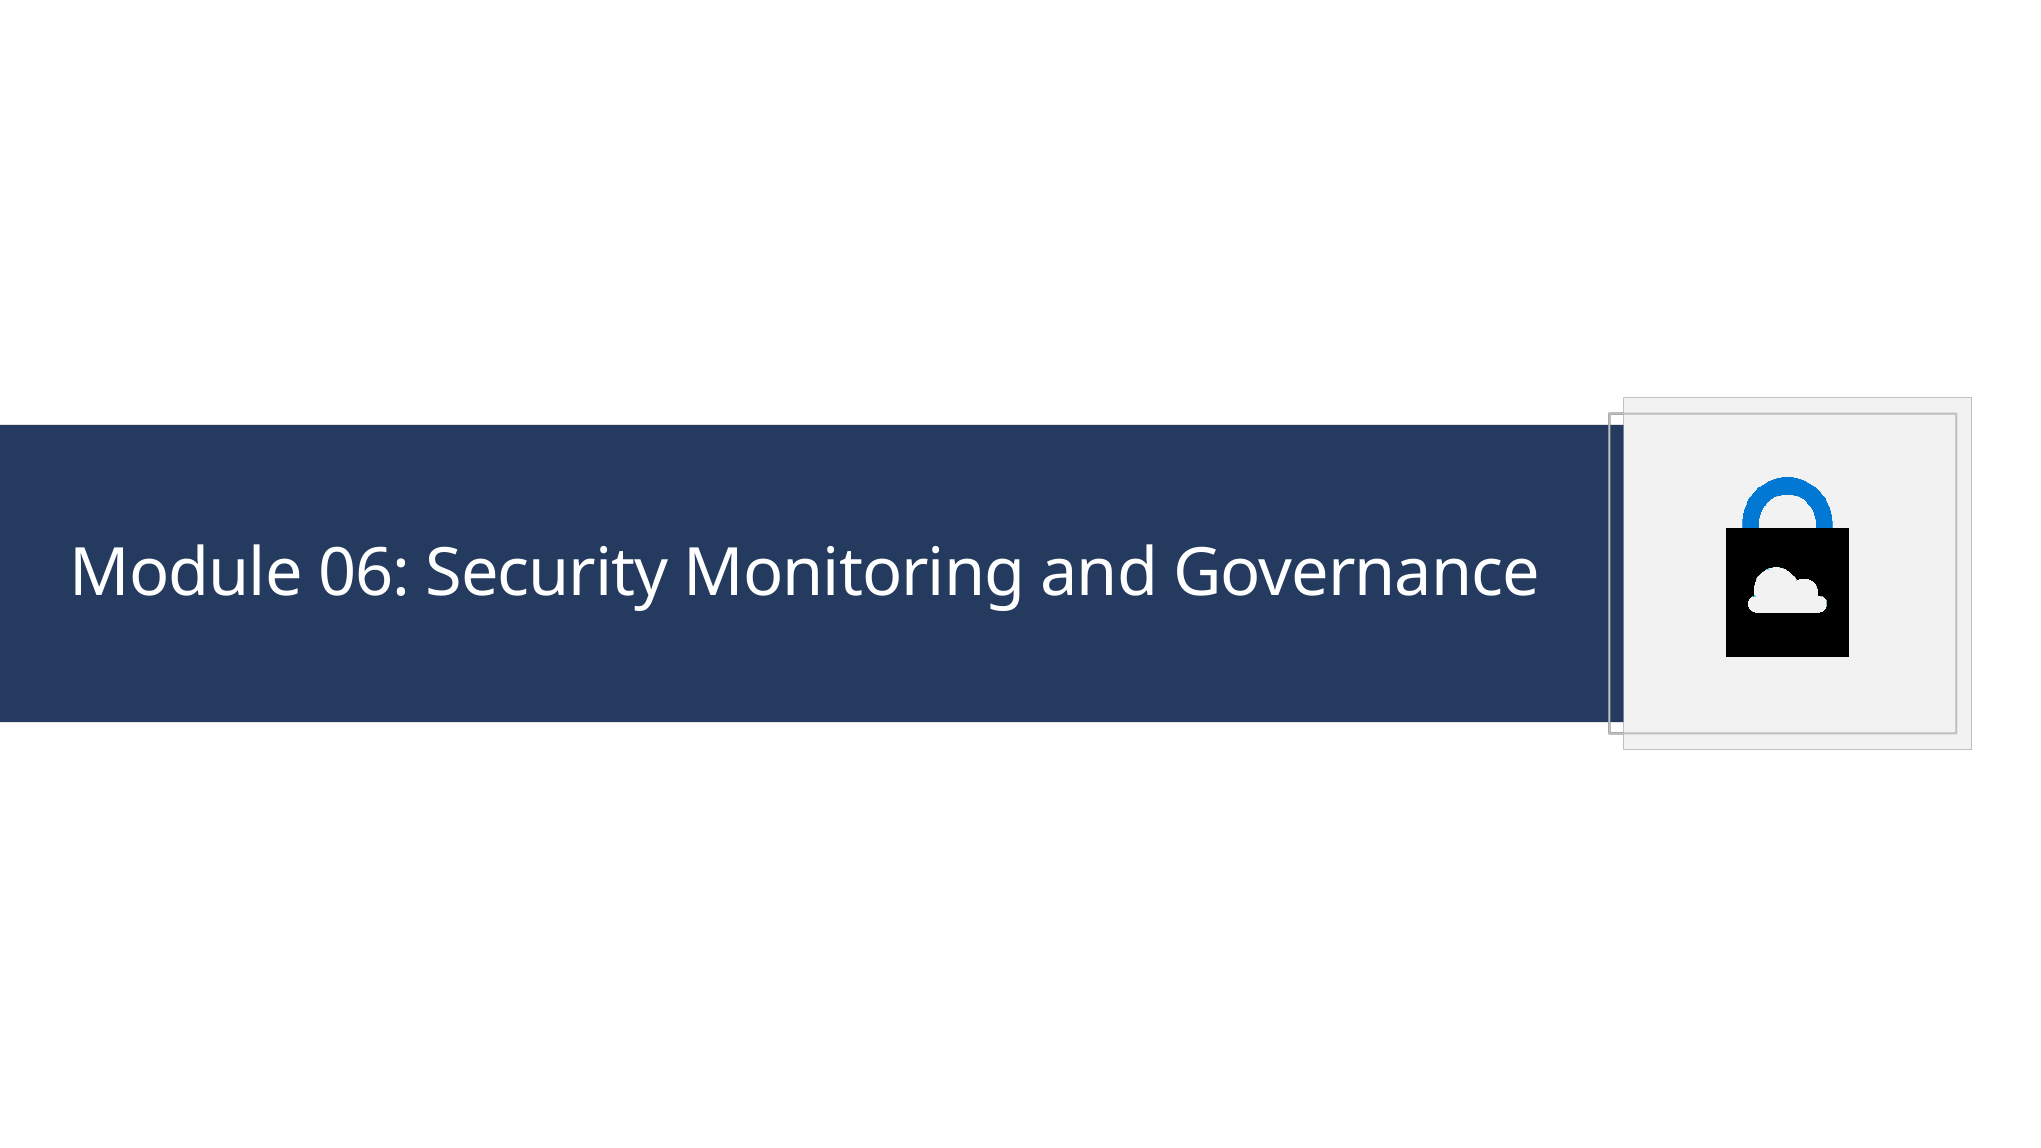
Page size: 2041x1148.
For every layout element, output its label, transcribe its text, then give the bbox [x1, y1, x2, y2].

title Module 06: Security Monitoring and Governance [70, 537, 1586, 610]
picture [0, 0, 2041, 1148]
